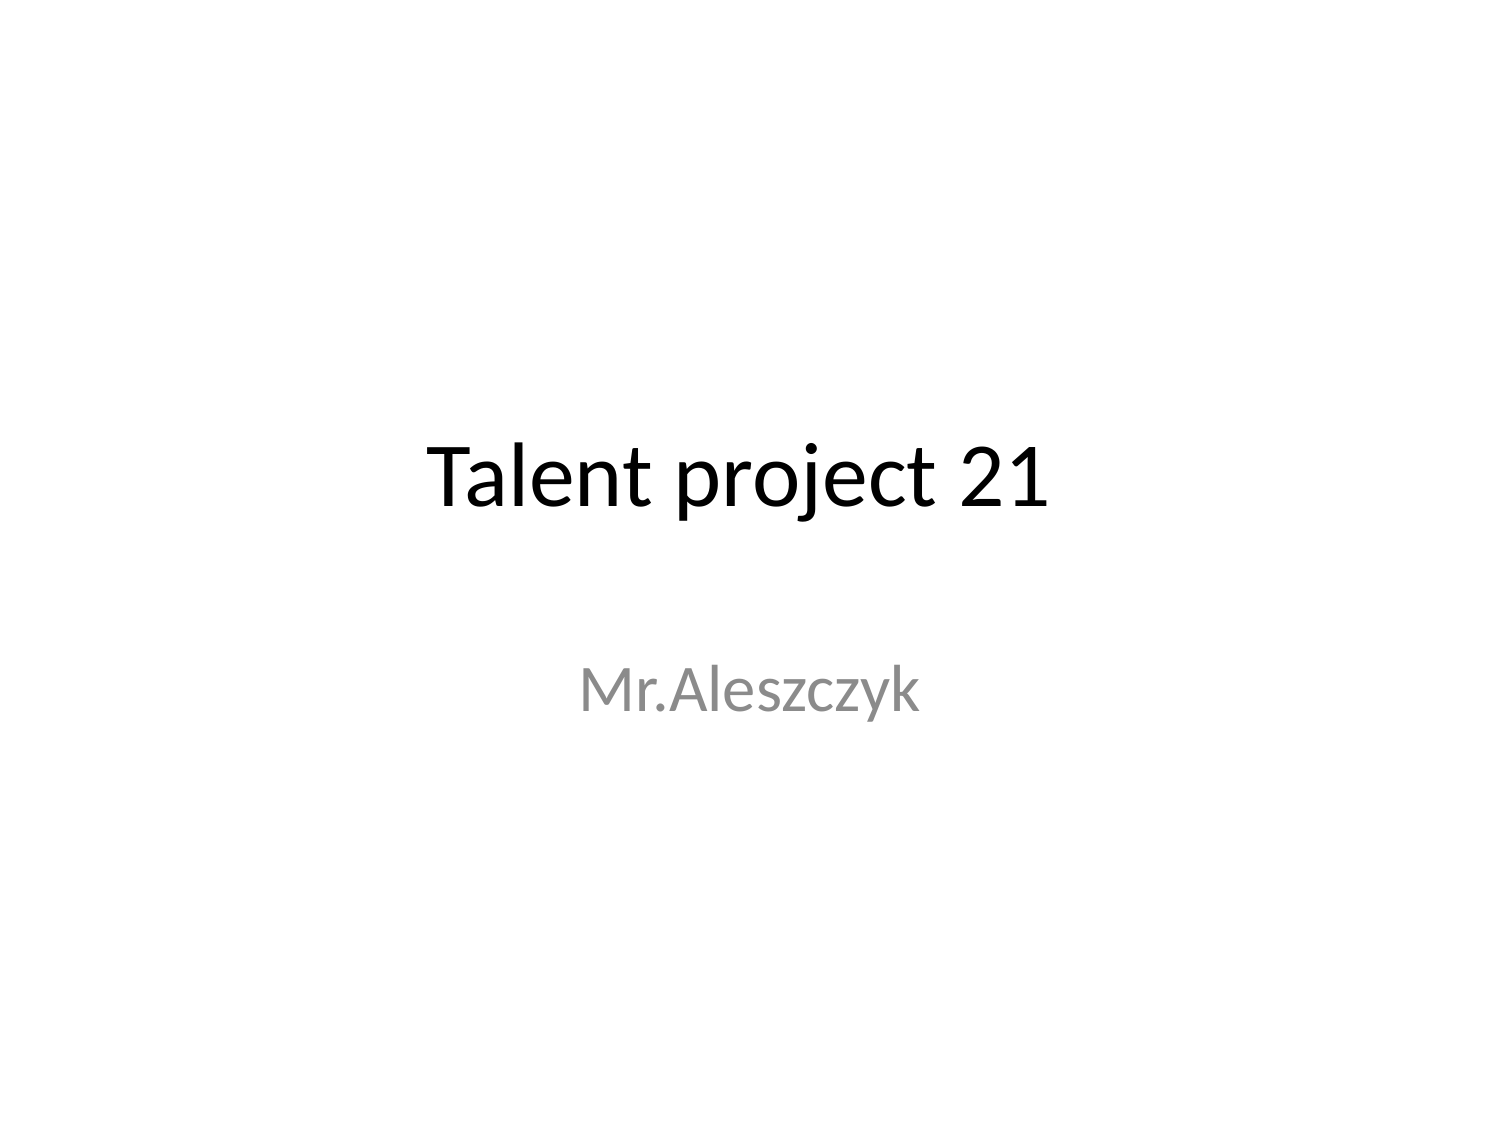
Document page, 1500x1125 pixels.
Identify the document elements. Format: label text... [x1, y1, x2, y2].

title Talent project 21 [112, 349, 1388, 591]
subtitle Mr.Aleszczyk [225, 637, 1275, 925]
